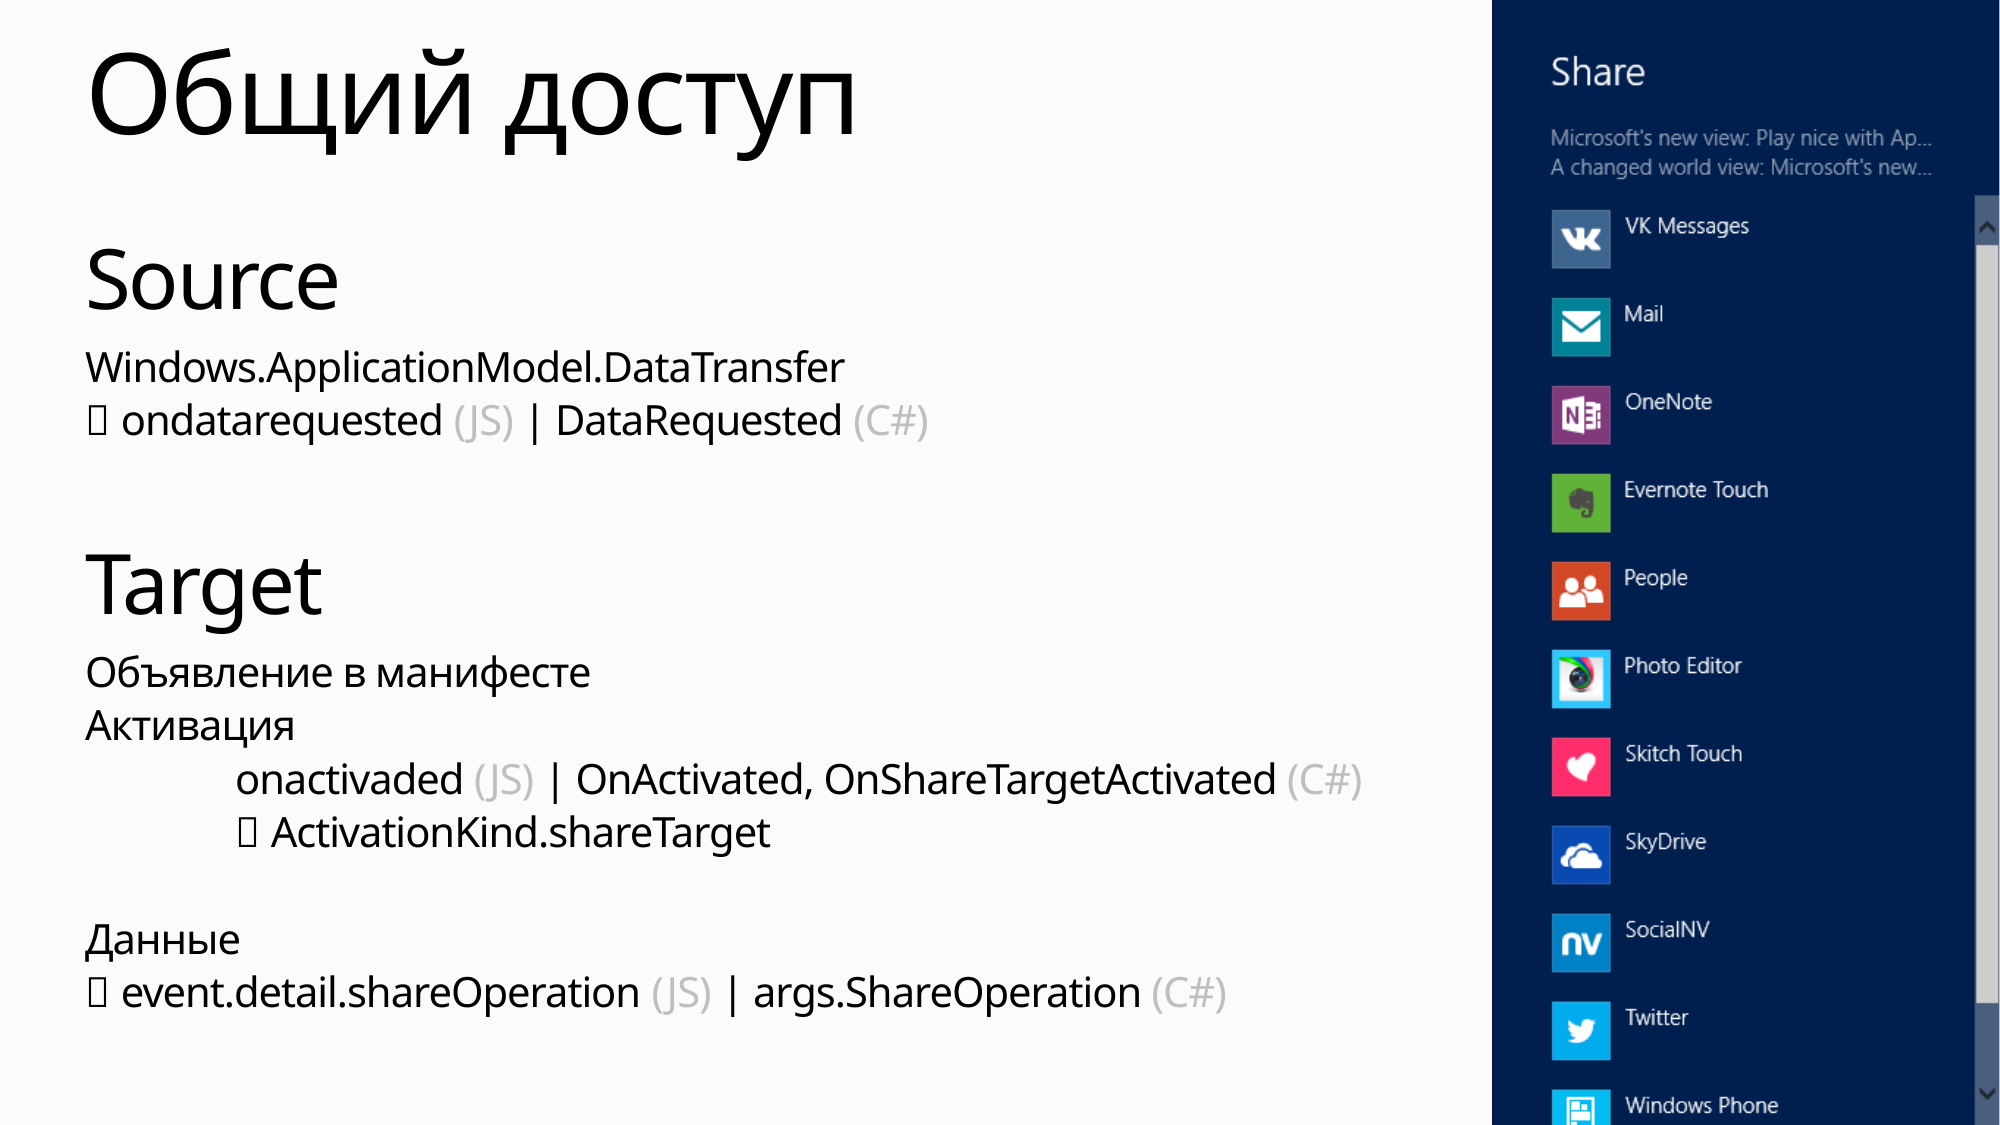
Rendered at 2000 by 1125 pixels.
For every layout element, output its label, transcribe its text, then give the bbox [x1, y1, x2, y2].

list Source Windows.ApplicationModel.DataTransfer  ondatarequested (JS) | DataRequested (C#) Target Объявление в манифесте Активация onactivaded (JS) | OnActivated, OnShareTargetActivated (C#)  ActivationKind.shareTarget Данные  event.detail.shareOperation (JS) | args.ShareOperation (C#) [85, 237, 1487, 1025]
picture [1492, 0, 2000, 1125]
picture [1567, 1097, 1594, 1125]
title Общий доступ [85, 37, 1487, 161]
